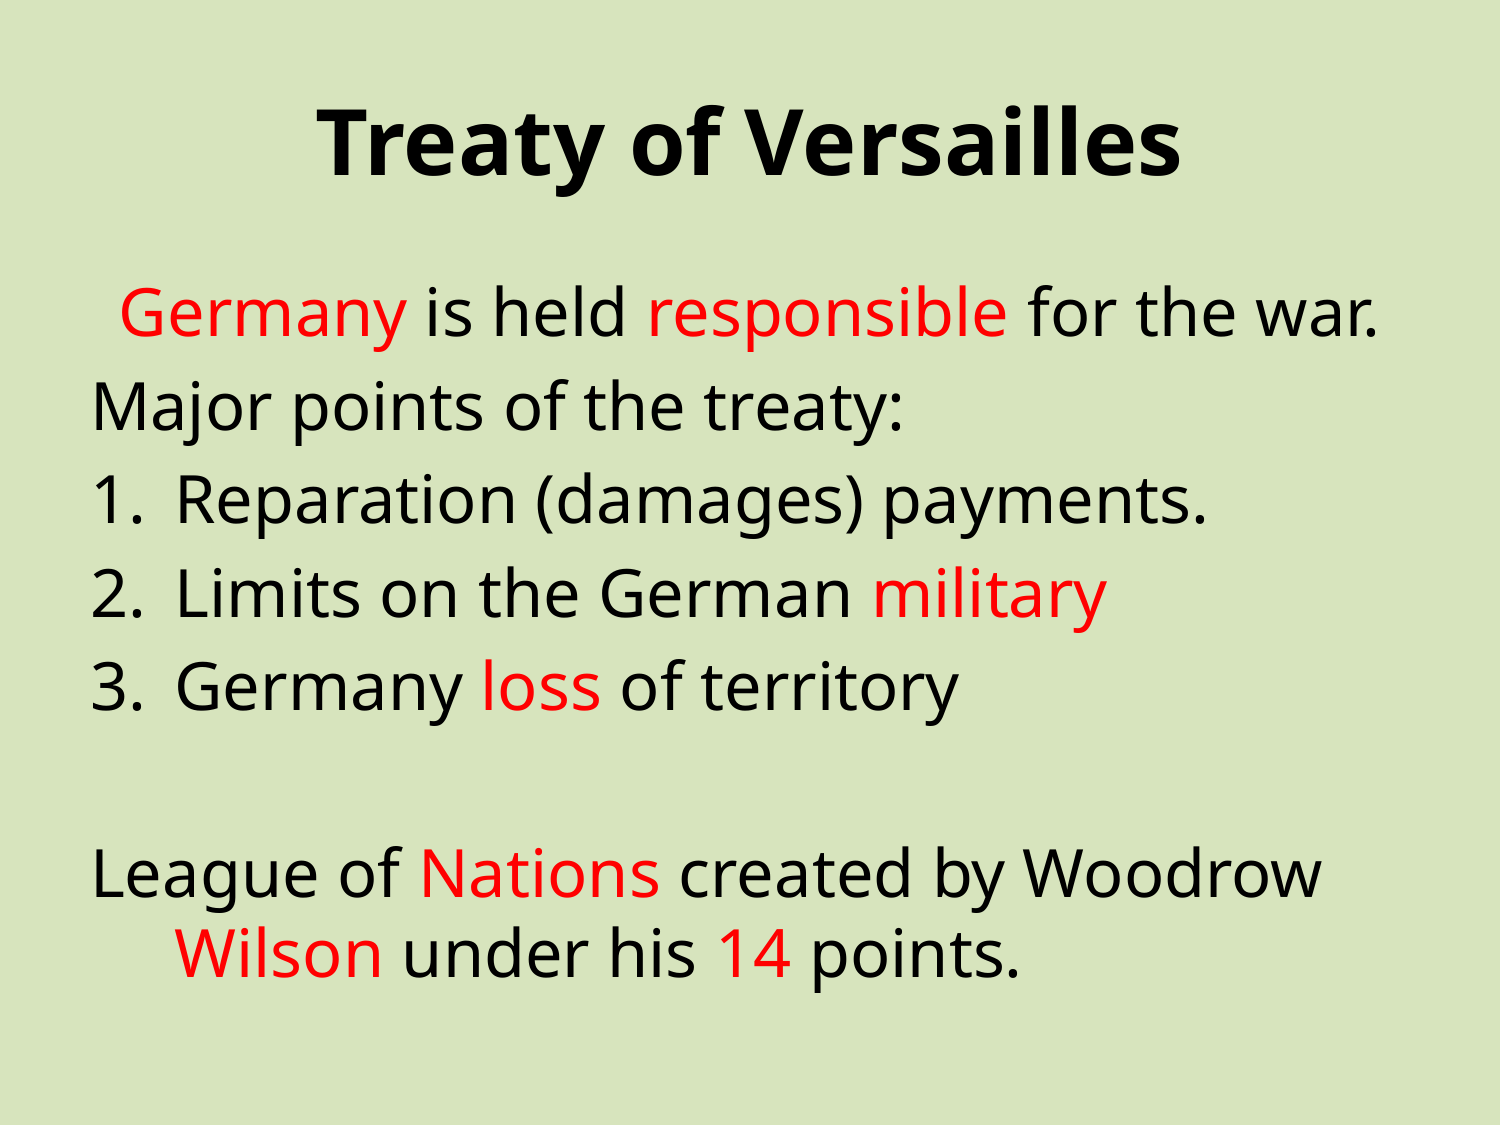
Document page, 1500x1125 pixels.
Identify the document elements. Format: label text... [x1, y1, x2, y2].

title Treaty of Versailles [75, 45, 1425, 233]
list Germany is held responsible for the war. Major points of the treaty: Reparation (damages) payments. Limits on the German military Germany loss of territory League of Nations created by Woodrow Wilson under his 14 points. [75, 262, 1425, 1005]
